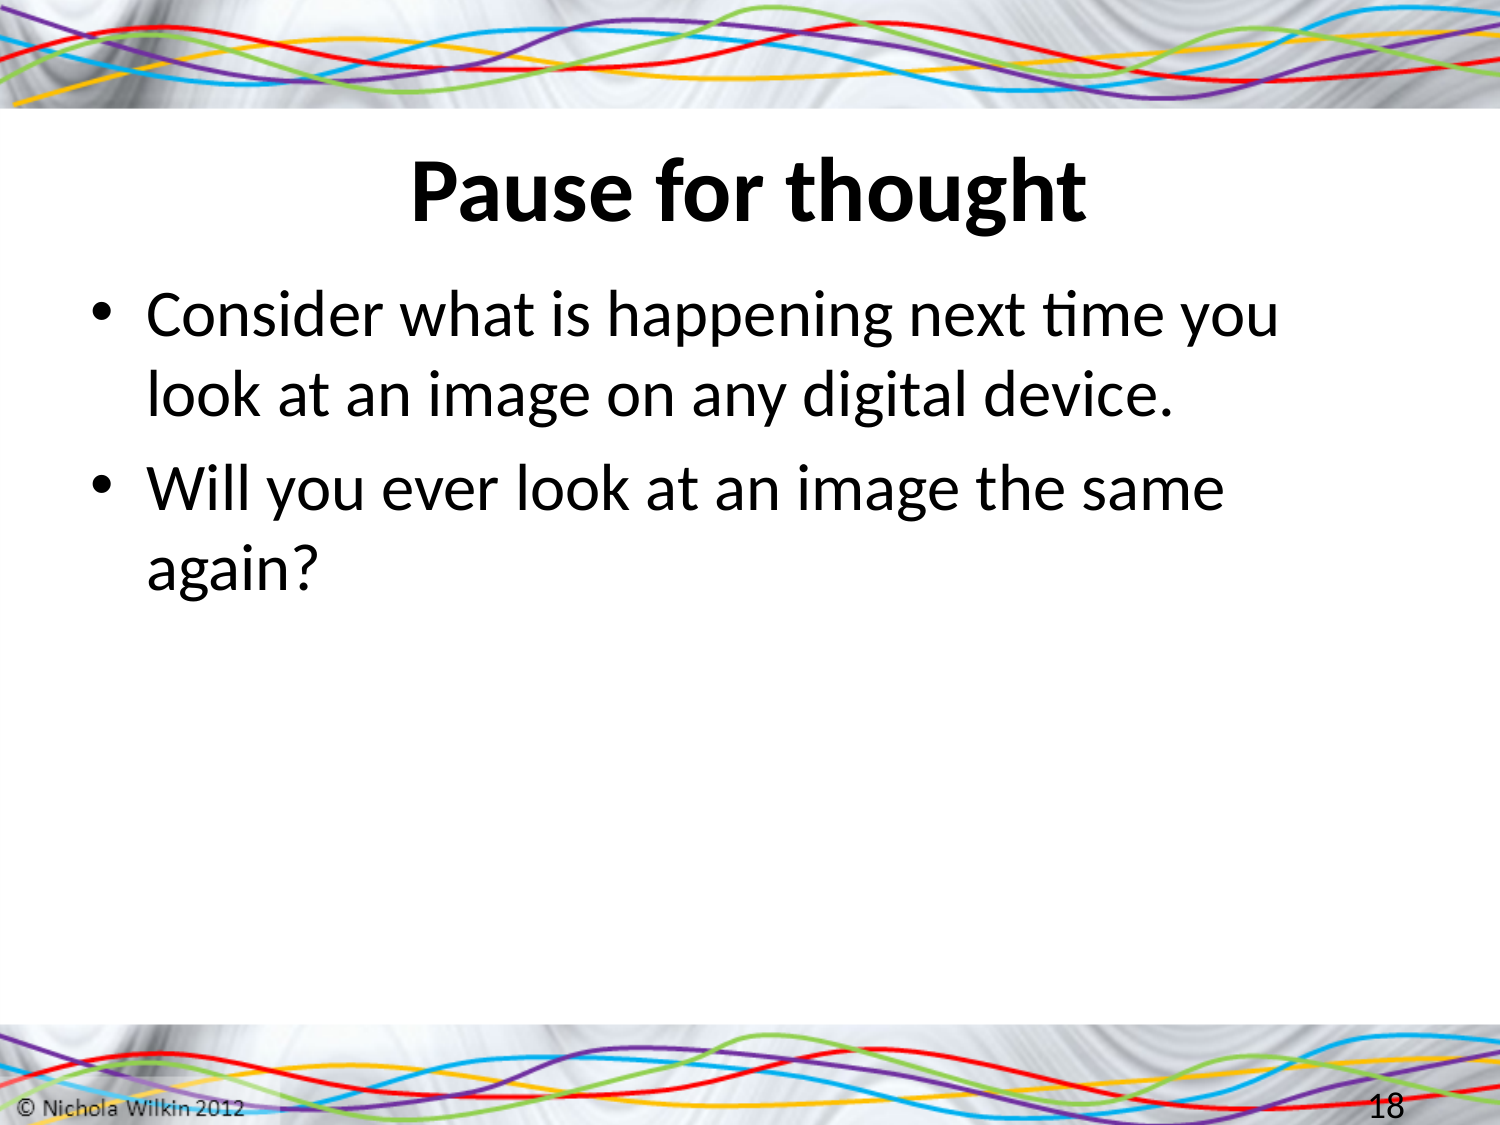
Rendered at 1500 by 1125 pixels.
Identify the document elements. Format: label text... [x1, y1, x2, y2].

slide_number 18 [1352, 1074, 1465, 1125]
list Consider what is happening next time you look at an image on any digital device. Will you ever look at an image the same again? [75, 262, 1425, 1005]
title Pause for thought [75, 113, 1425, 256]
picture [0, 0, 1500, 1125]
